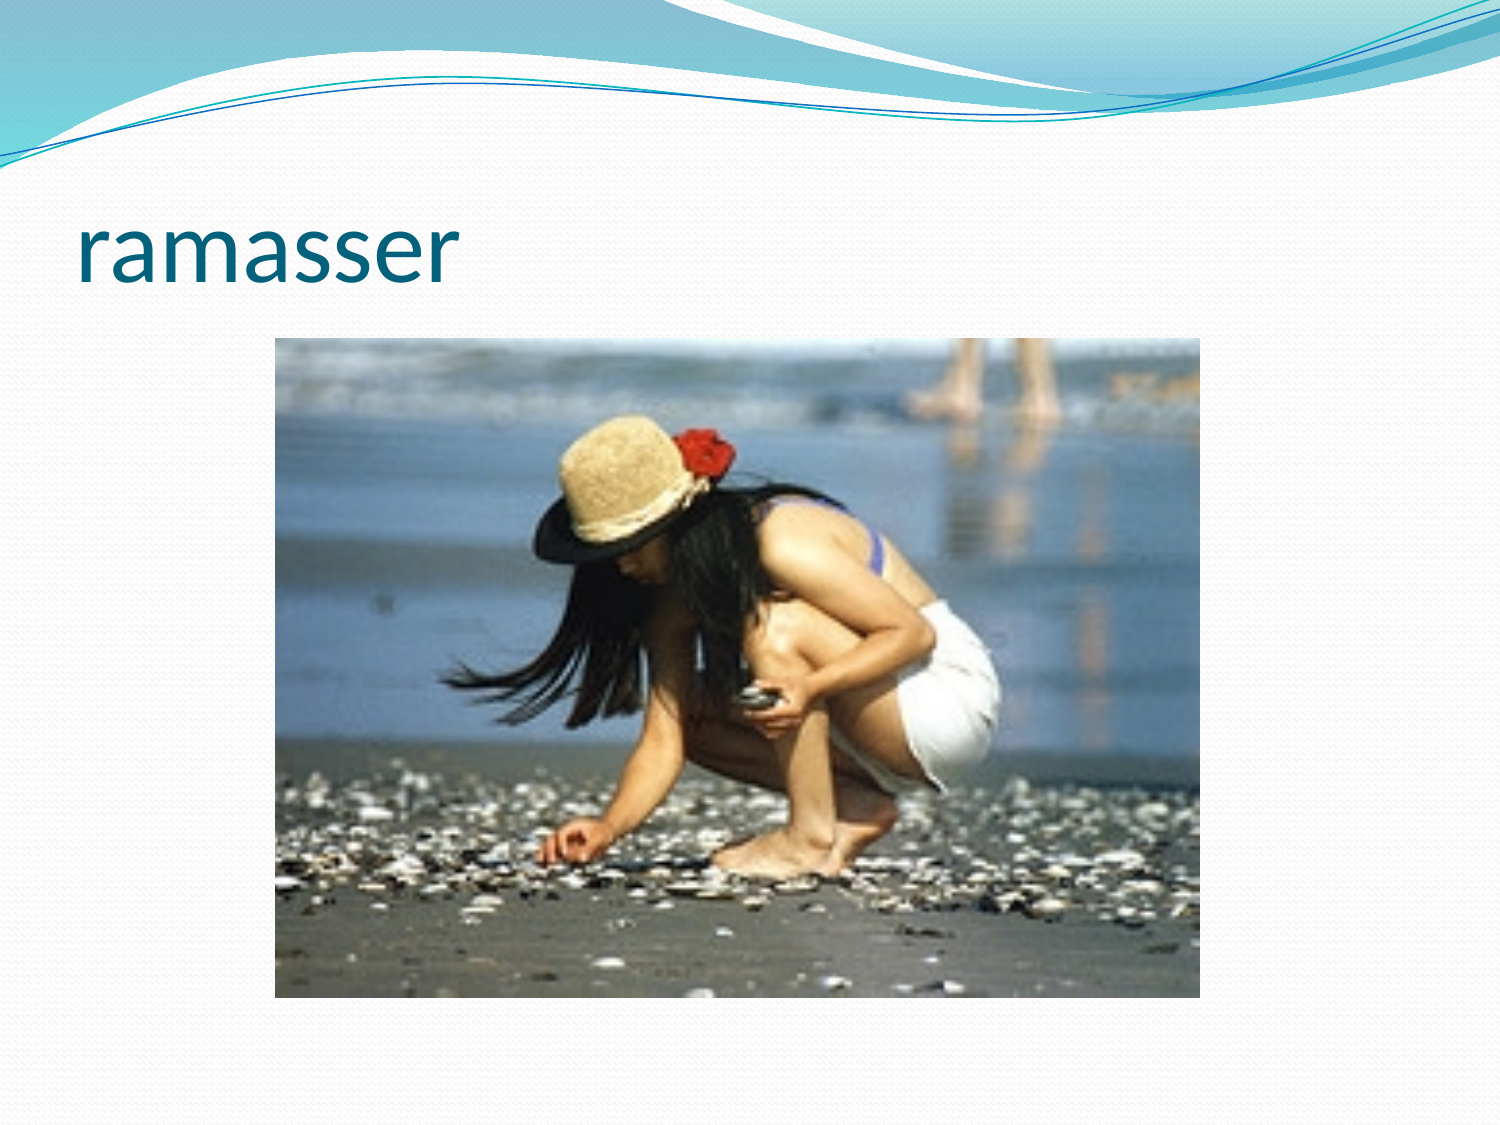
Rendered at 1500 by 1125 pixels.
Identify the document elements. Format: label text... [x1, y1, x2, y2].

title ramasser [75, 115, 1425, 303]
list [274, 338, 1201, 999]
